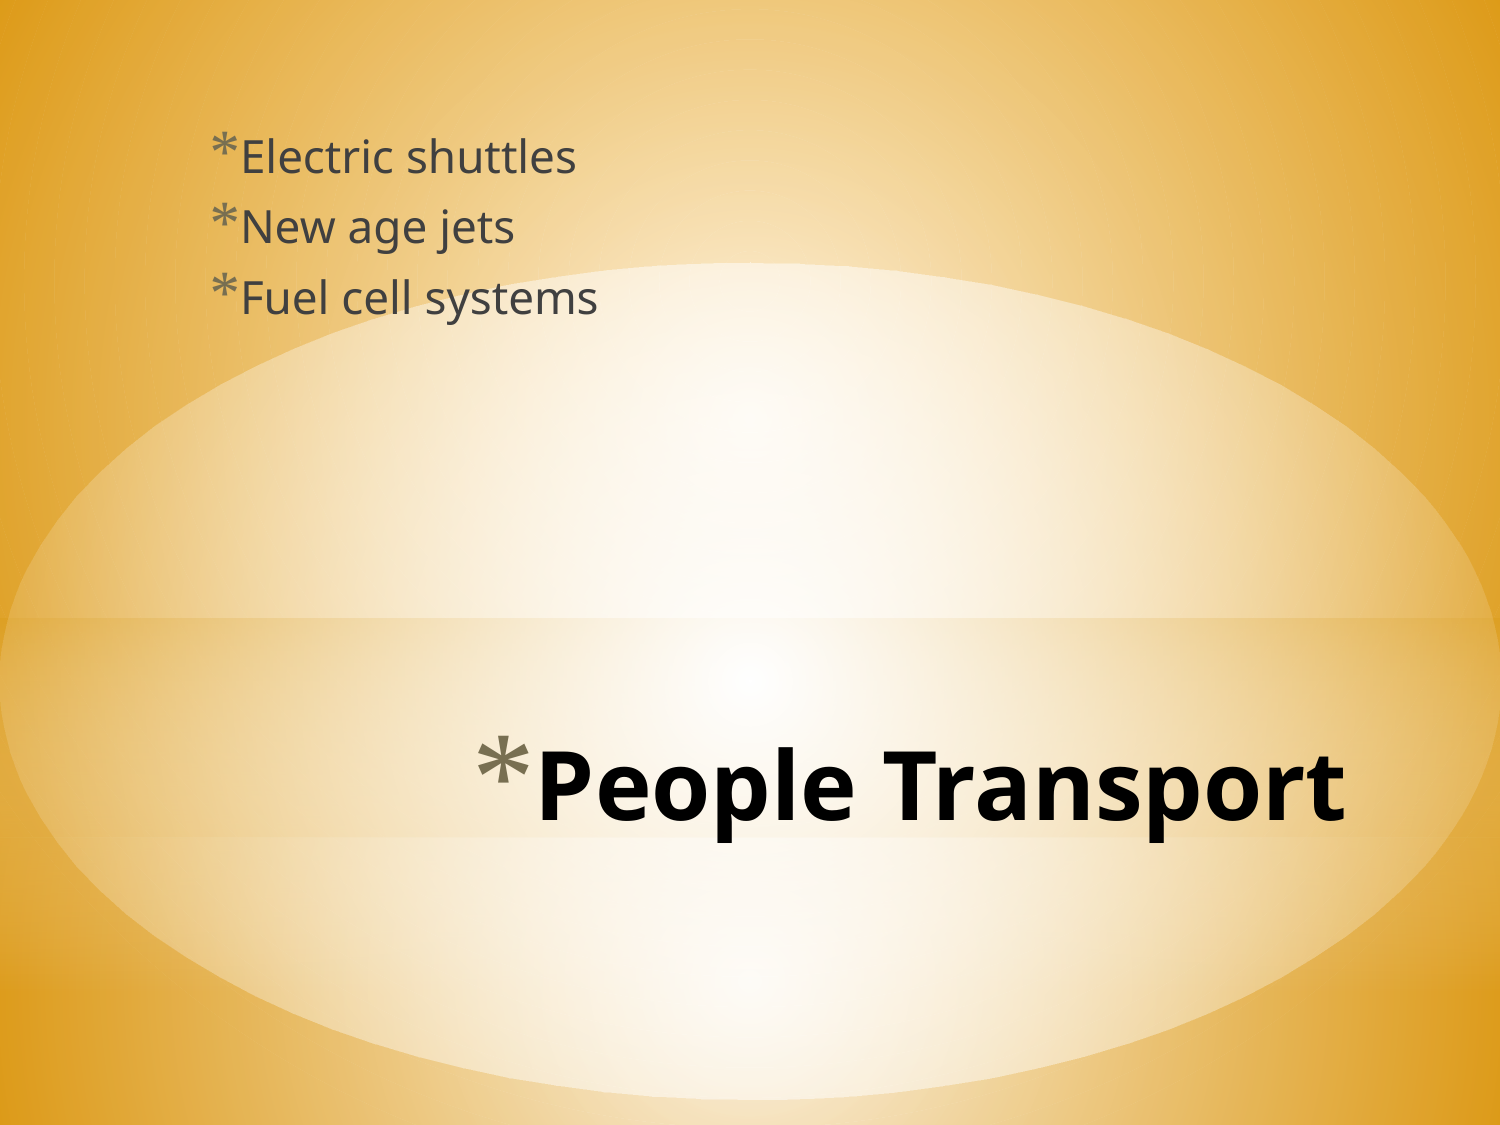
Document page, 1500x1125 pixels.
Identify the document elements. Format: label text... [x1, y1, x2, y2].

list Electric shuttles New age jets Fuel cell systems [187, 120, 1238, 690]
title People Transport [294, 717, 1363, 905]
